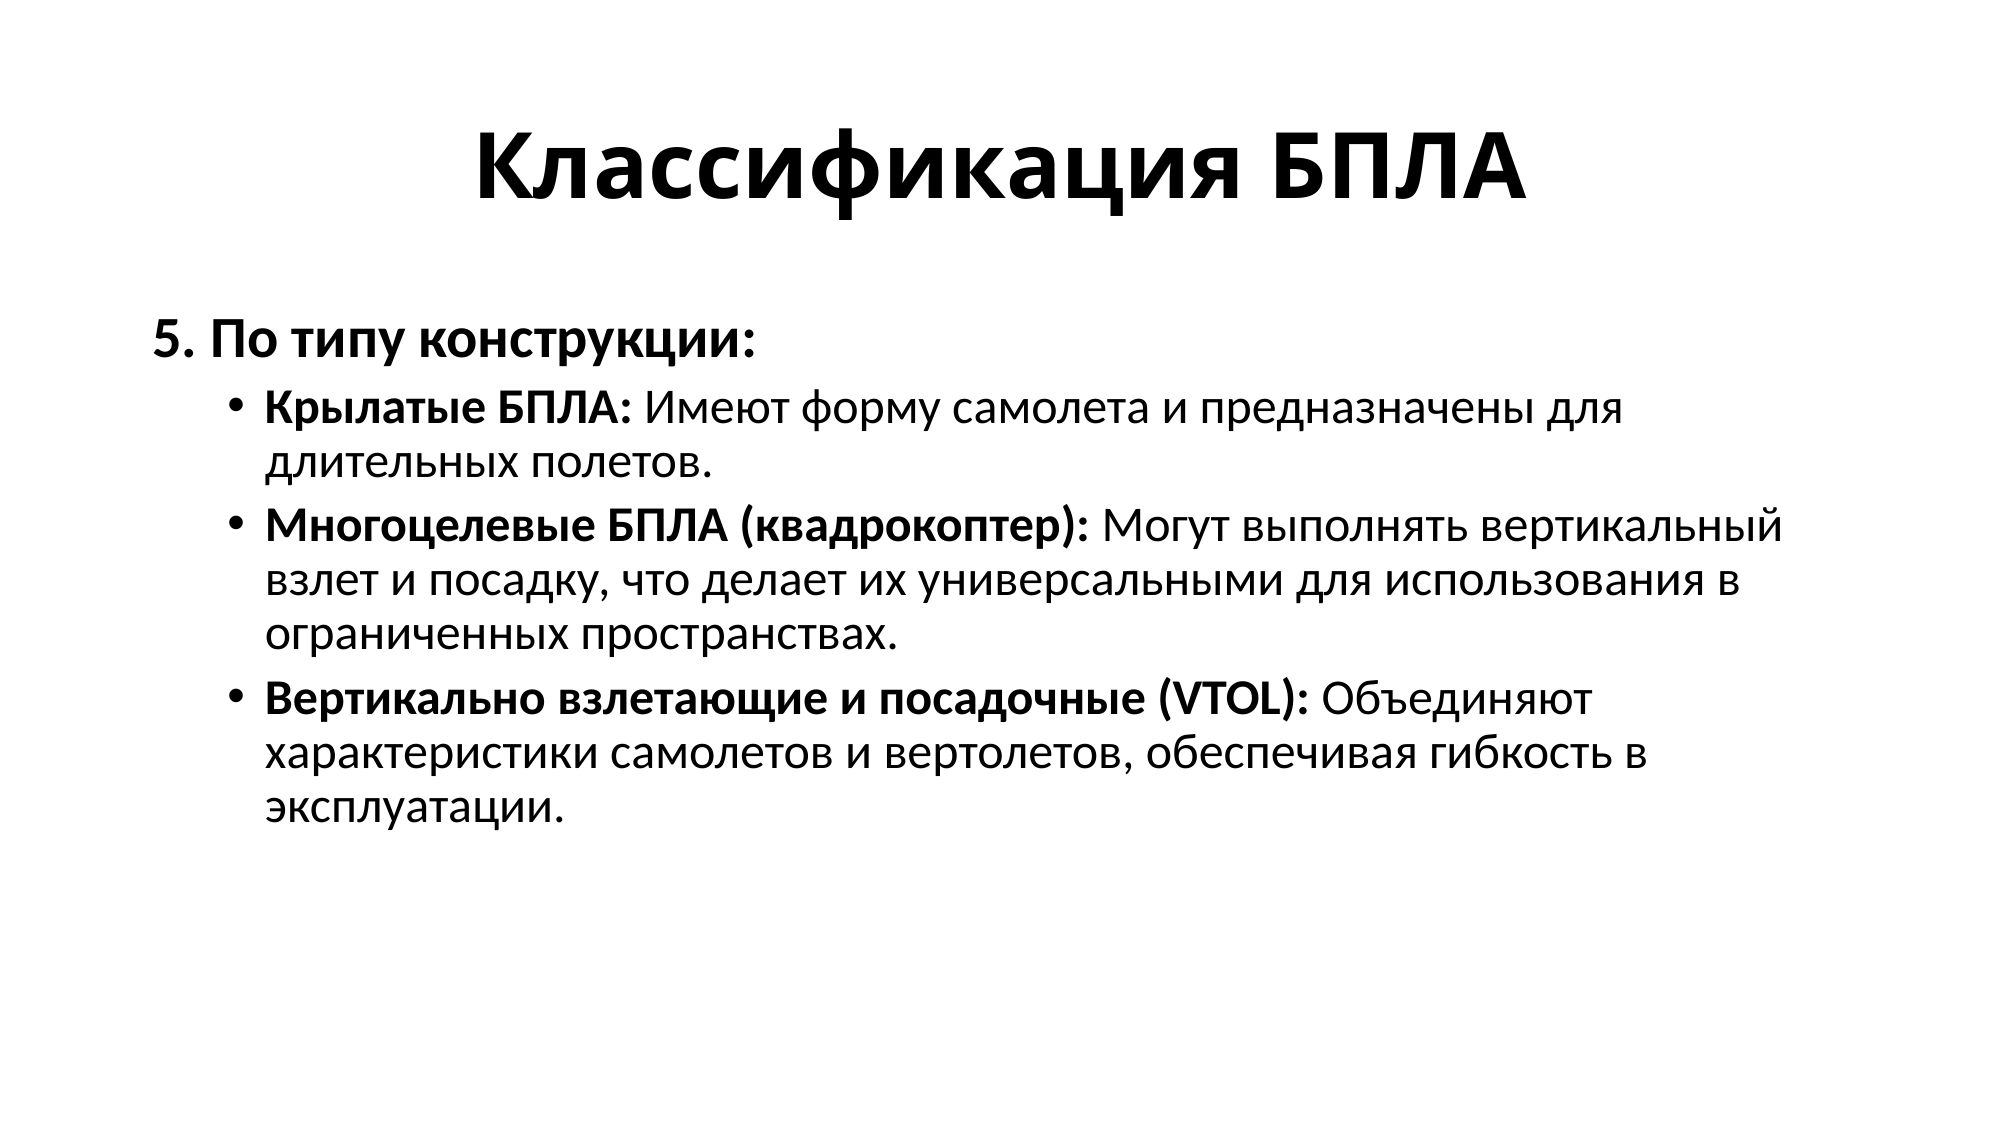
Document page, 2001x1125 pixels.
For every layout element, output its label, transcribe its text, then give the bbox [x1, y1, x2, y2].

title Классификация БПЛА [137, 59, 1863, 278]
list 5. По типу конструкции: Крылатые БПЛА: Имеют форму самолета и предназначены для длительных полетов. Многоцелевые БПЛА (квадрокоптер): Могут выполнять вертикальный взлет и посадку, что делает их универсальными для использования в ограниченных пространствах. Вертикально взлетающие и посадочные (VTOL): Объединяют характеристики самолетов и вертолетов, обеспечивая гибкость в эксплуатации. [137, 299, 1863, 1014]
